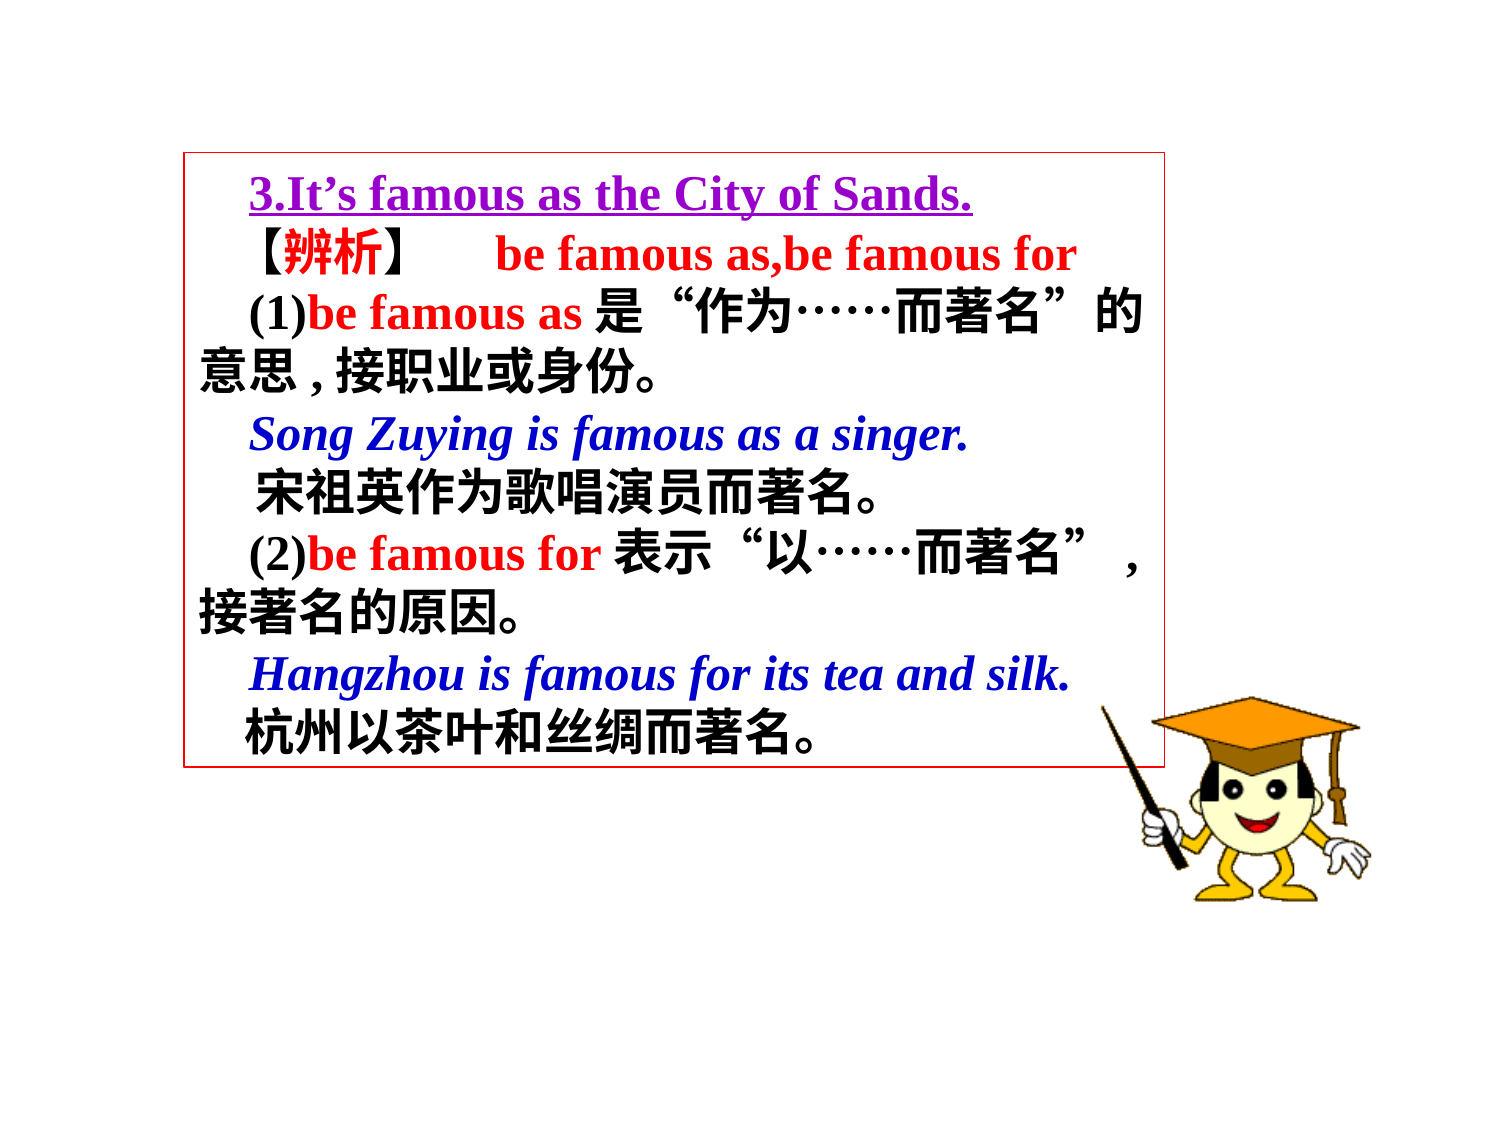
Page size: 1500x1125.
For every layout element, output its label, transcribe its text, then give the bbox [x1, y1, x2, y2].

picture [1081, 681, 1395, 917]
text_box 3.It’s famous as the City of Sands. 【辨析】 be famous as,be famous for (1)be famous as是“作为……而著名”的意思,接职业或身份。 Song Zuying is famous as a singer. 宋祖英作为歌唱演员而著名。 (2)be famous for表示“以……而著名”,接著名的原因。 Hangzhou is famous for its tea and silk. 杭州以茶叶和丝绸而著名。 [184, 152, 1165, 768]
